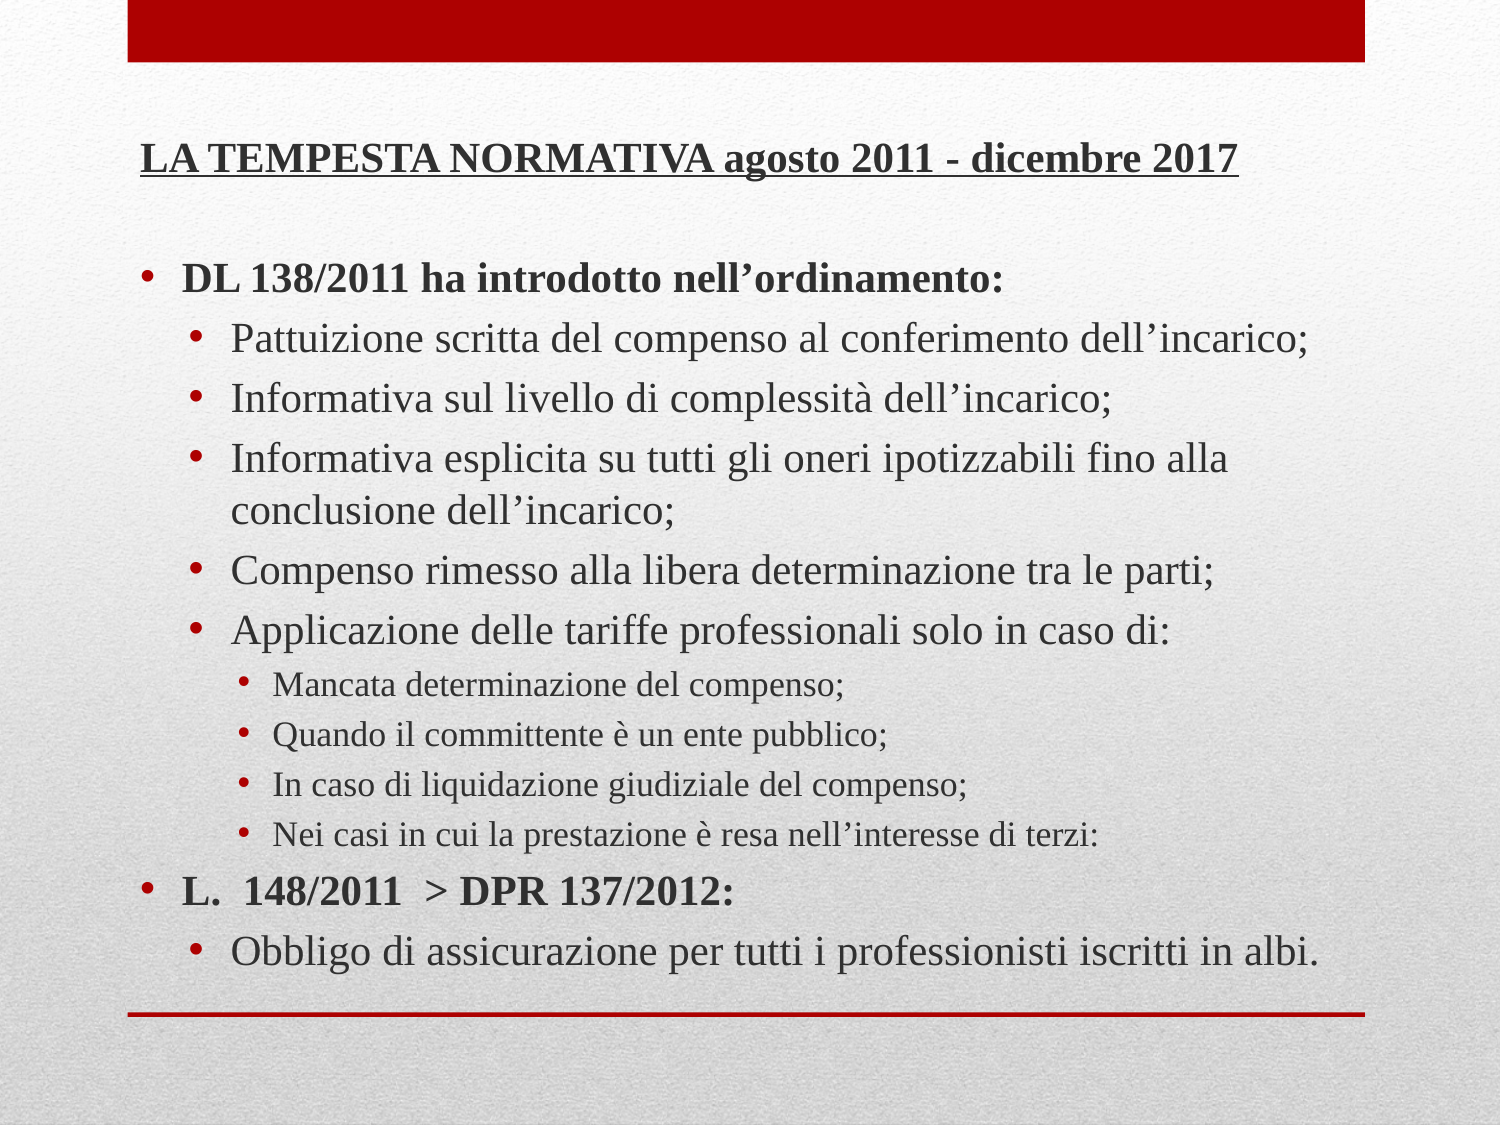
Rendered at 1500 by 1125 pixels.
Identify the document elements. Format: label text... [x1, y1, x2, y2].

list LA TEMPESTA NORMATIVA agosto 2011 - dicembre 2017 DL 138/2011 ha introdotto nell’ordinamento: Pattuizione scritta del compenso al conferimento dell’incarico; Informativa sul livello di complessità dell’incarico; Informativa esplicita su tutti gli oneri ipotizzabili fino alla conclusione dell’incarico; Compenso rimesso alla libera determinazione tra le parti; Applicazione delle tariffe professionali solo in caso di: Mancata determinazione del compenso; Quando il committente è un ente pubblico; In caso di liquidazione giudiziale del compenso; Nei casi in cui la prestazione è resa nell’interesse di terzi: L. 148/2011 > DPR 137/2012: Obbligo di assicurazione per tutti i professionisti iscritti in albi. [125, 112, 1363, 991]
